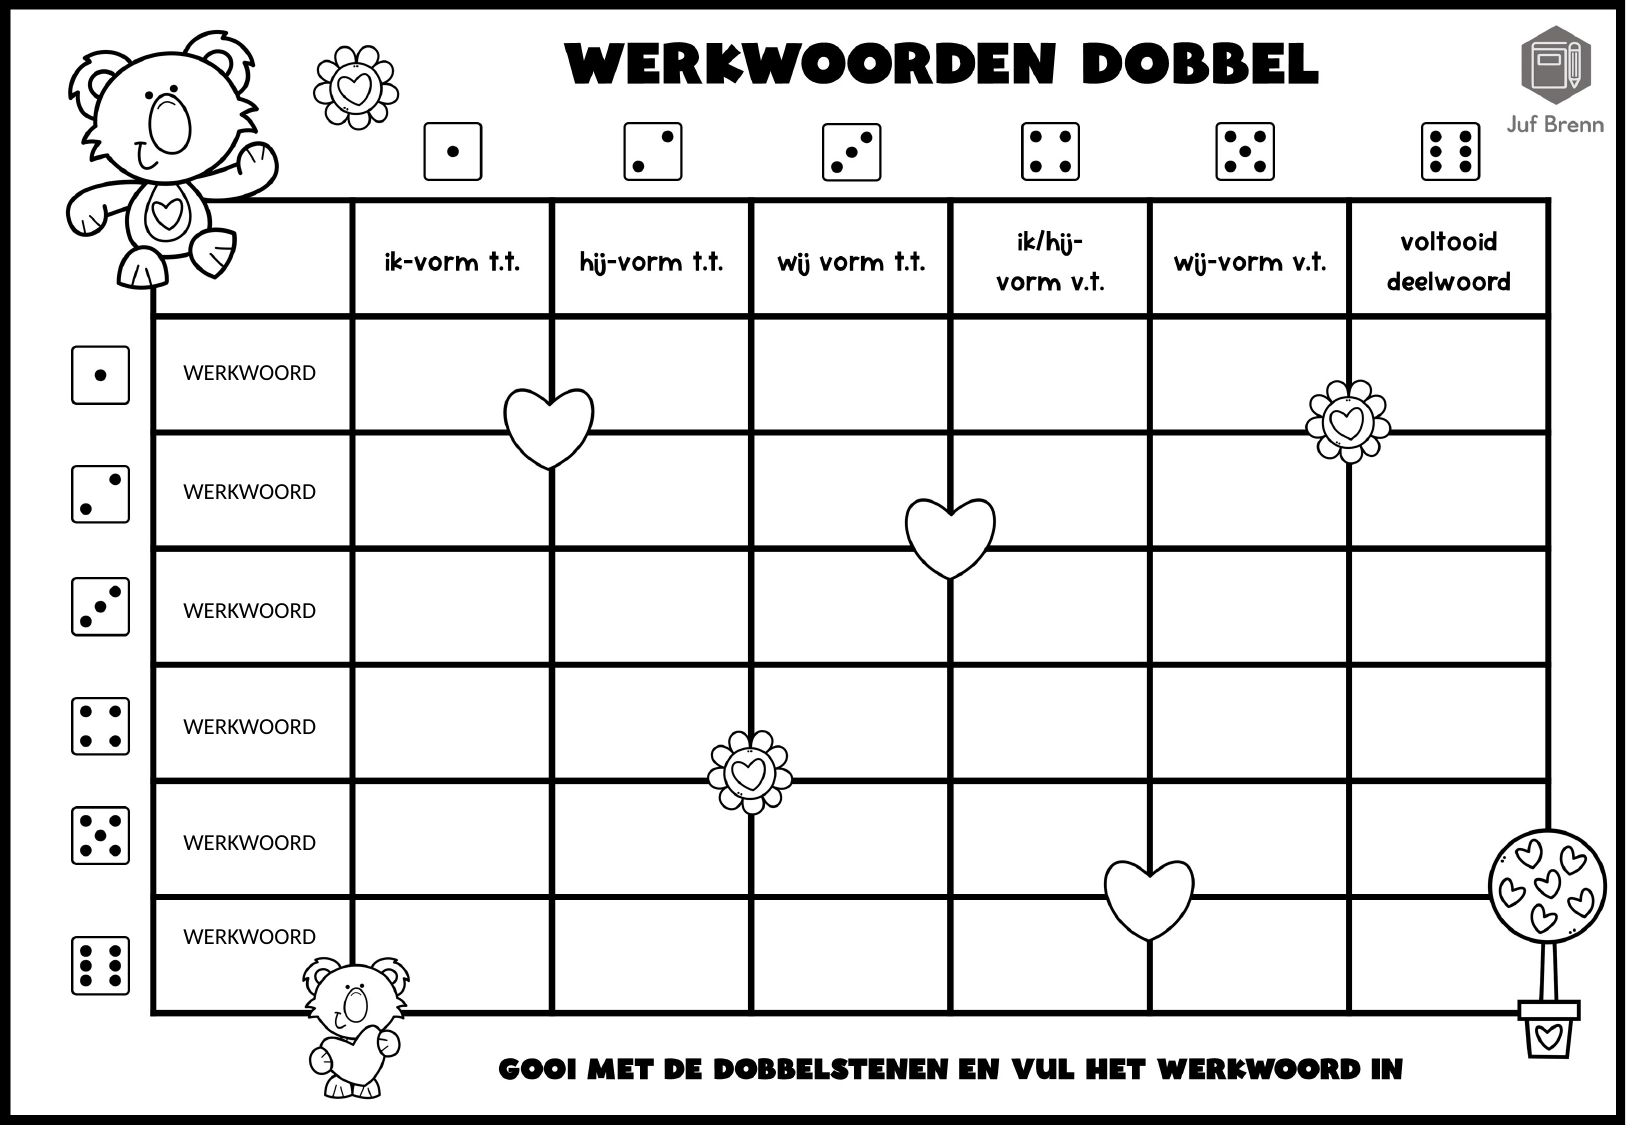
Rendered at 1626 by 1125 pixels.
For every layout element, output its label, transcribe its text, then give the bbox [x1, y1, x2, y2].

text_box WERKWOORD [166, 588, 334, 631]
text_box WERKWOORD [166, 469, 334, 512]
text_box WERKWOORD [166, 350, 334, 393]
text_box WERKWOORD [166, 819, 334, 863]
text_box WERKWOORD [166, 704, 334, 747]
picture [0, 0, 1626, 1125]
text_box WERKWOORD [166, 914, 334, 957]
